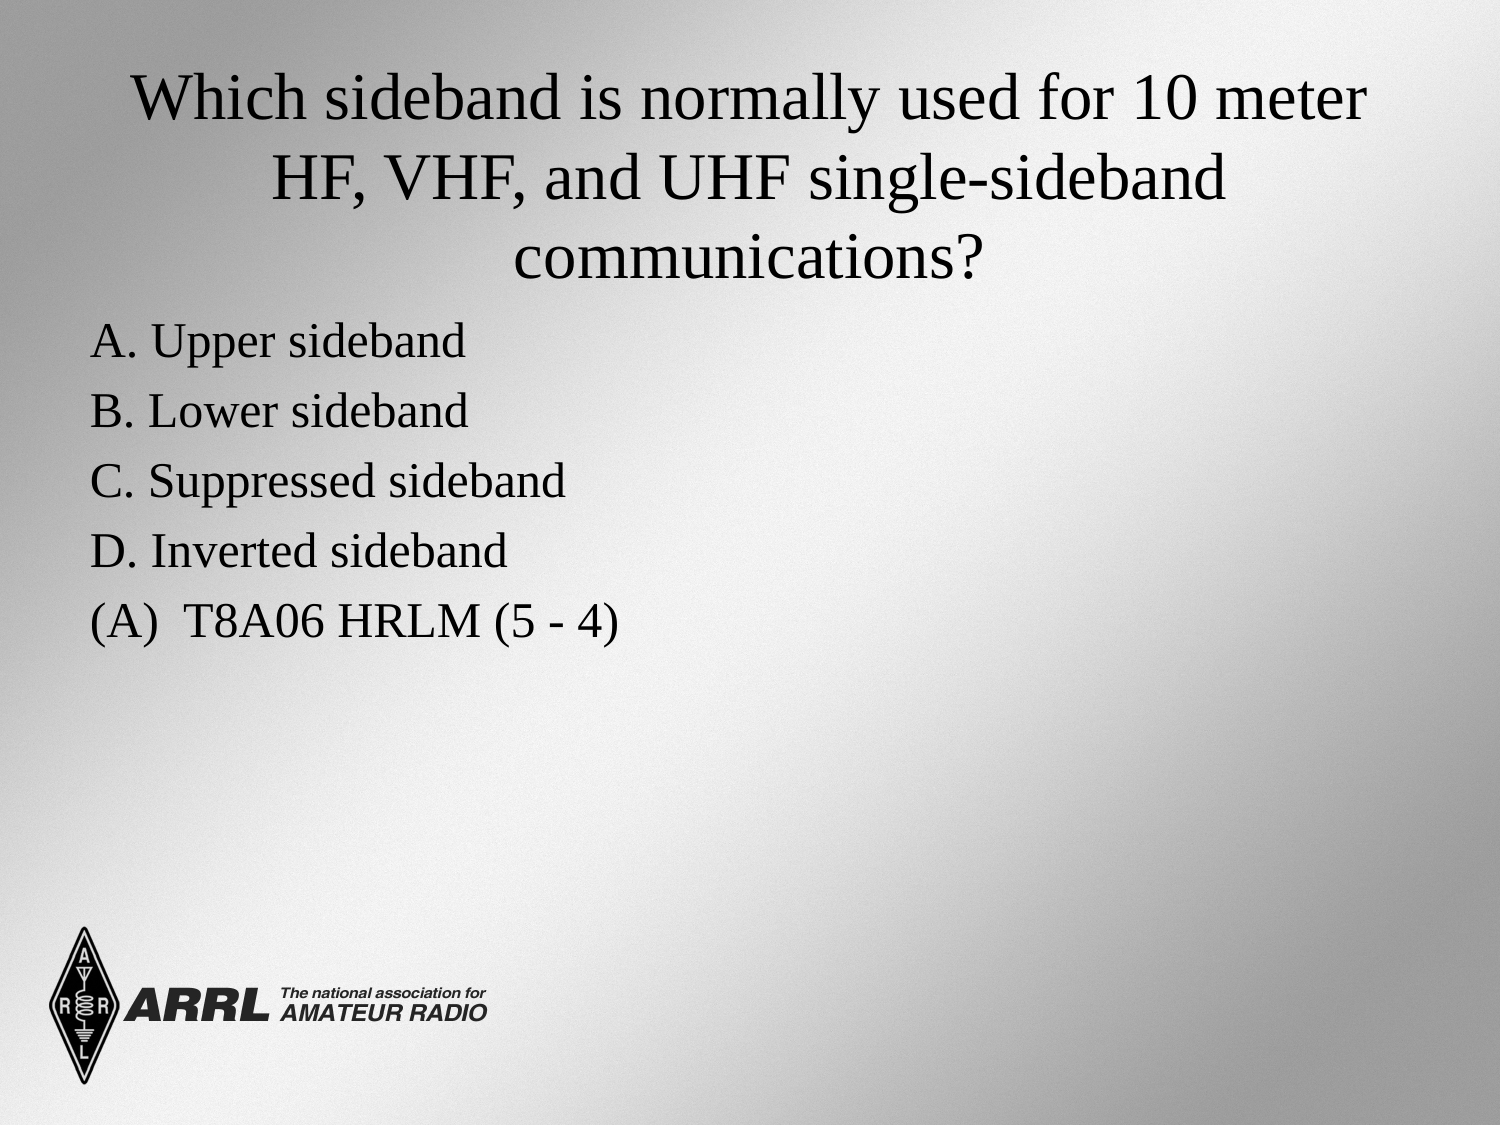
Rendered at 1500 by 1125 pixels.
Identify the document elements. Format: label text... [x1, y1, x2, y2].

title Which sideband is normally used for 10 meter HF, VHF, and UHF single-sideband communications? [75, 45, 1425, 233]
picture [0, 0, 1500, 1125]
list A. Upper sideband B. Lower sideband C. Suppressed sideband D. Inverted sideband (A) T8A06 HRLM (5 - 4) [75, 299, 1425, 1005]
